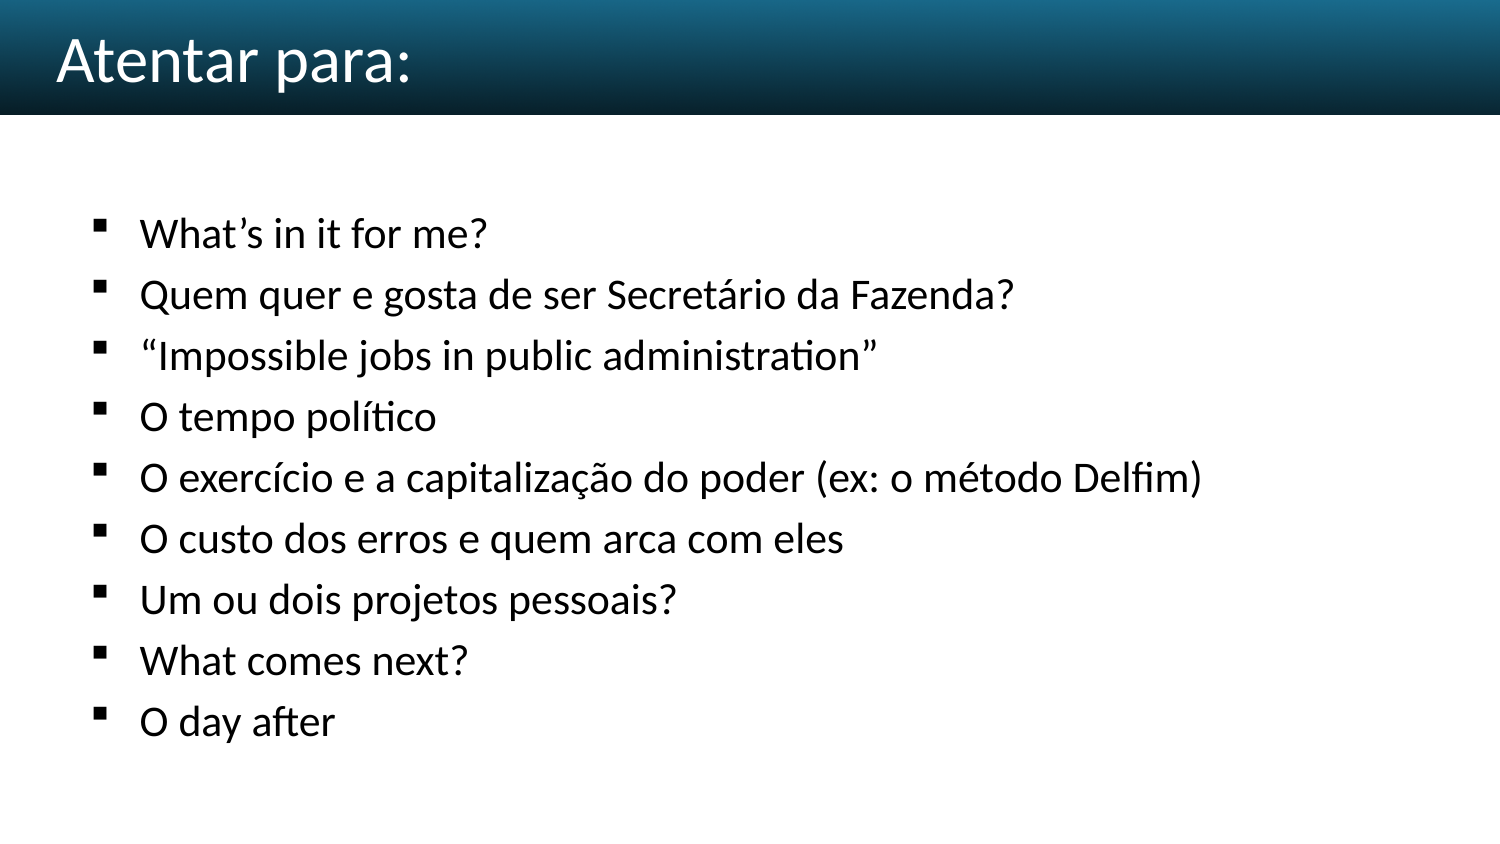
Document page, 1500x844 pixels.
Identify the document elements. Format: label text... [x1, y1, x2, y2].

list What’s in it for me? Quem quer e gosta de ser Secretário da Fazenda? “Impossible jobs in public administration” O tempo político O exercício e a capitalização do poder (ex: o método Delfim) O custo dos erros e quem arca com eles Um ou dois projetos pessoais? What comes next? O day after [75, 196, 1425, 754]
title Atentar para: [41, 20, 1471, 92]
picture [0, 0, 1500, 115]
